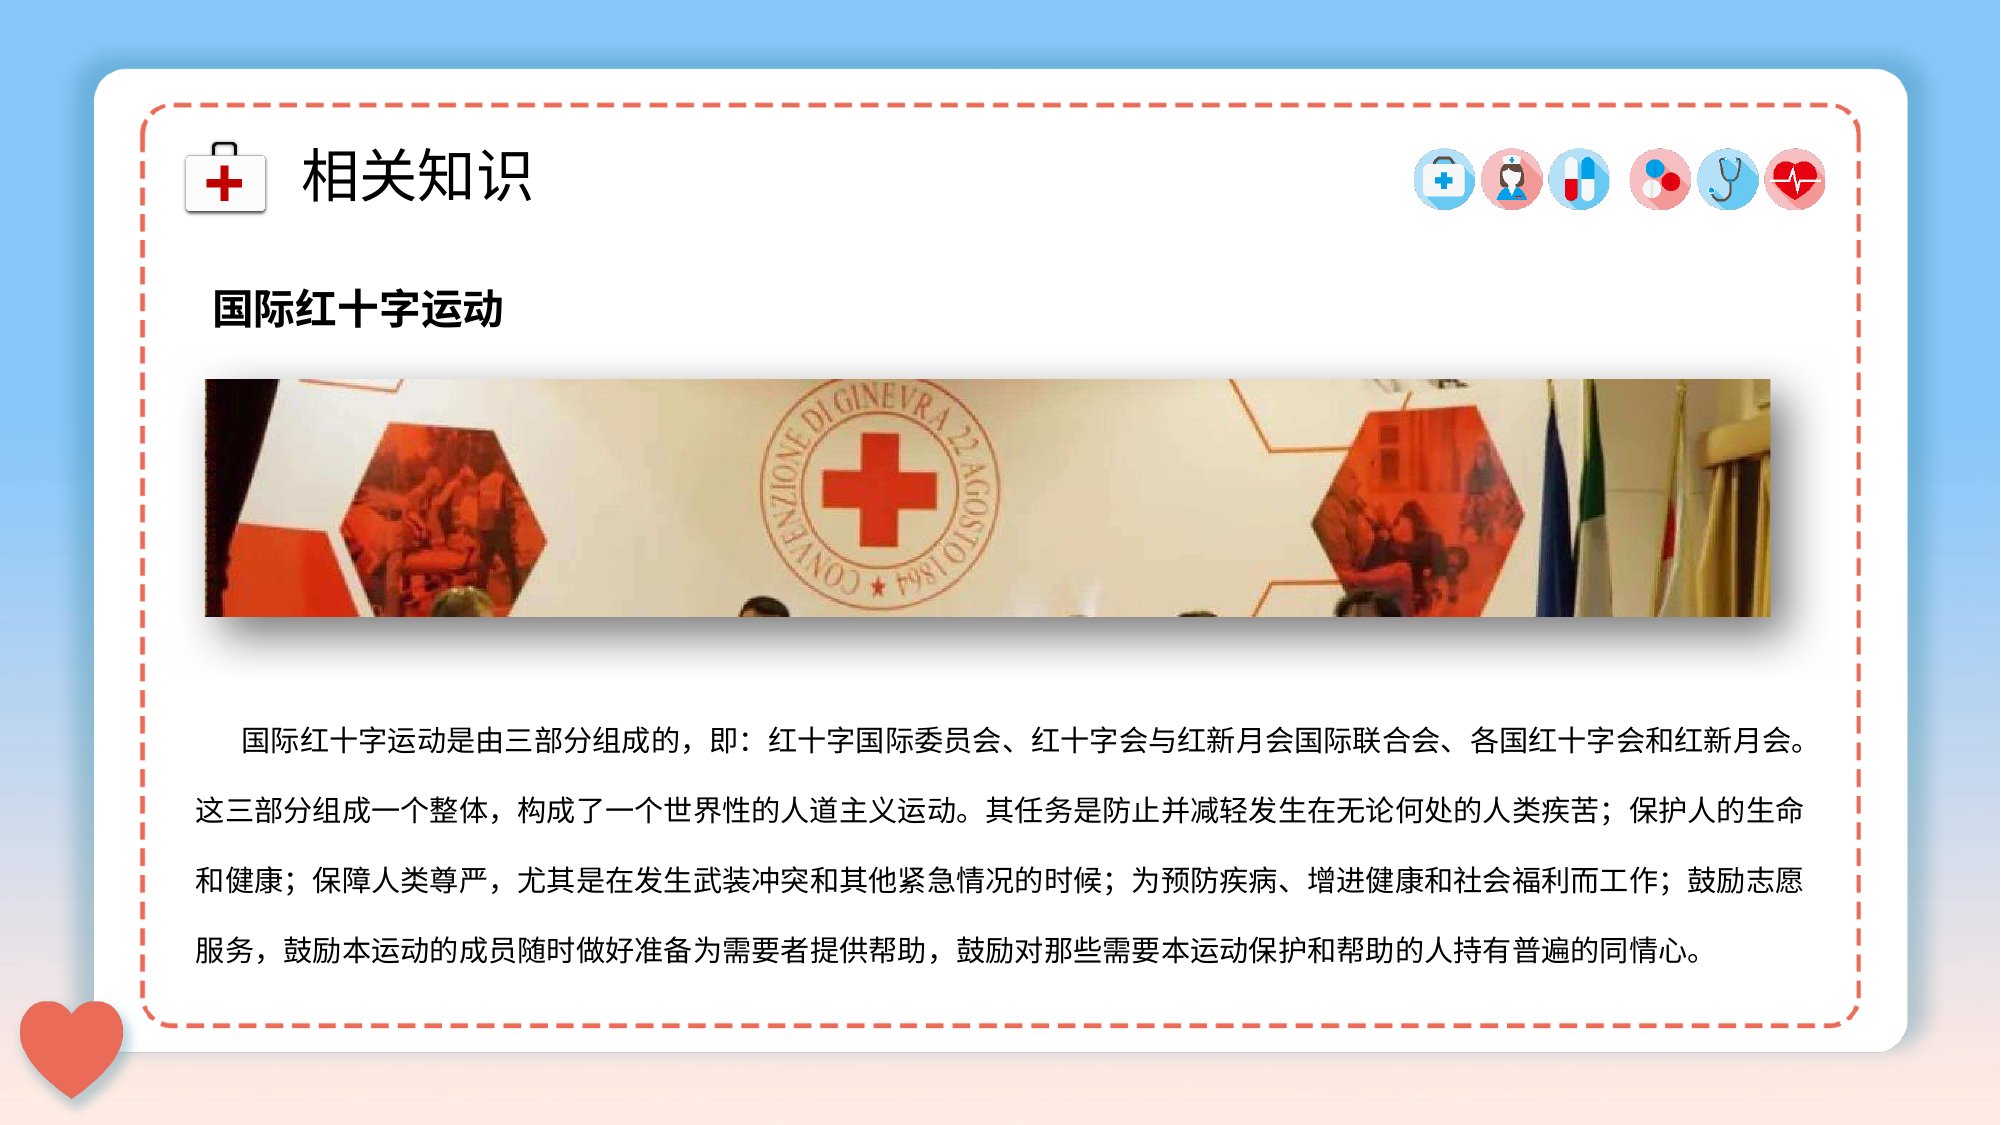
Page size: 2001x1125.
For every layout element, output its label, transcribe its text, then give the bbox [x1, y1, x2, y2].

text_box 国际红十字运动 [197, 275, 565, 340]
text_box 国际红十字运动是由三部分组成的，即：红十字国际委员会、红十字会与红新月会国际联合会、各国红十字会和红新月会。这三部分组成一个整体，构成了一个世界性的人道主义运动。其任务是防止并减轻发生在无论何处的人类疾苦；保护人的生命和健康；保障人类尊严，尤其是在发生武装冲突和其他紧急情况的时候；为预防疾病、增进健康和社会福利而工作；鼓励志愿服务，鼓励本运动的成员随时做好准备为需要者提供帮助，鼓励对那些需要本运动保护和帮助的人持有普遍的同情心。 [181, 679, 1833, 975]
picture [0, 0, 2000, 1125]
text_box 相关知识 [286, 131, 655, 217]
